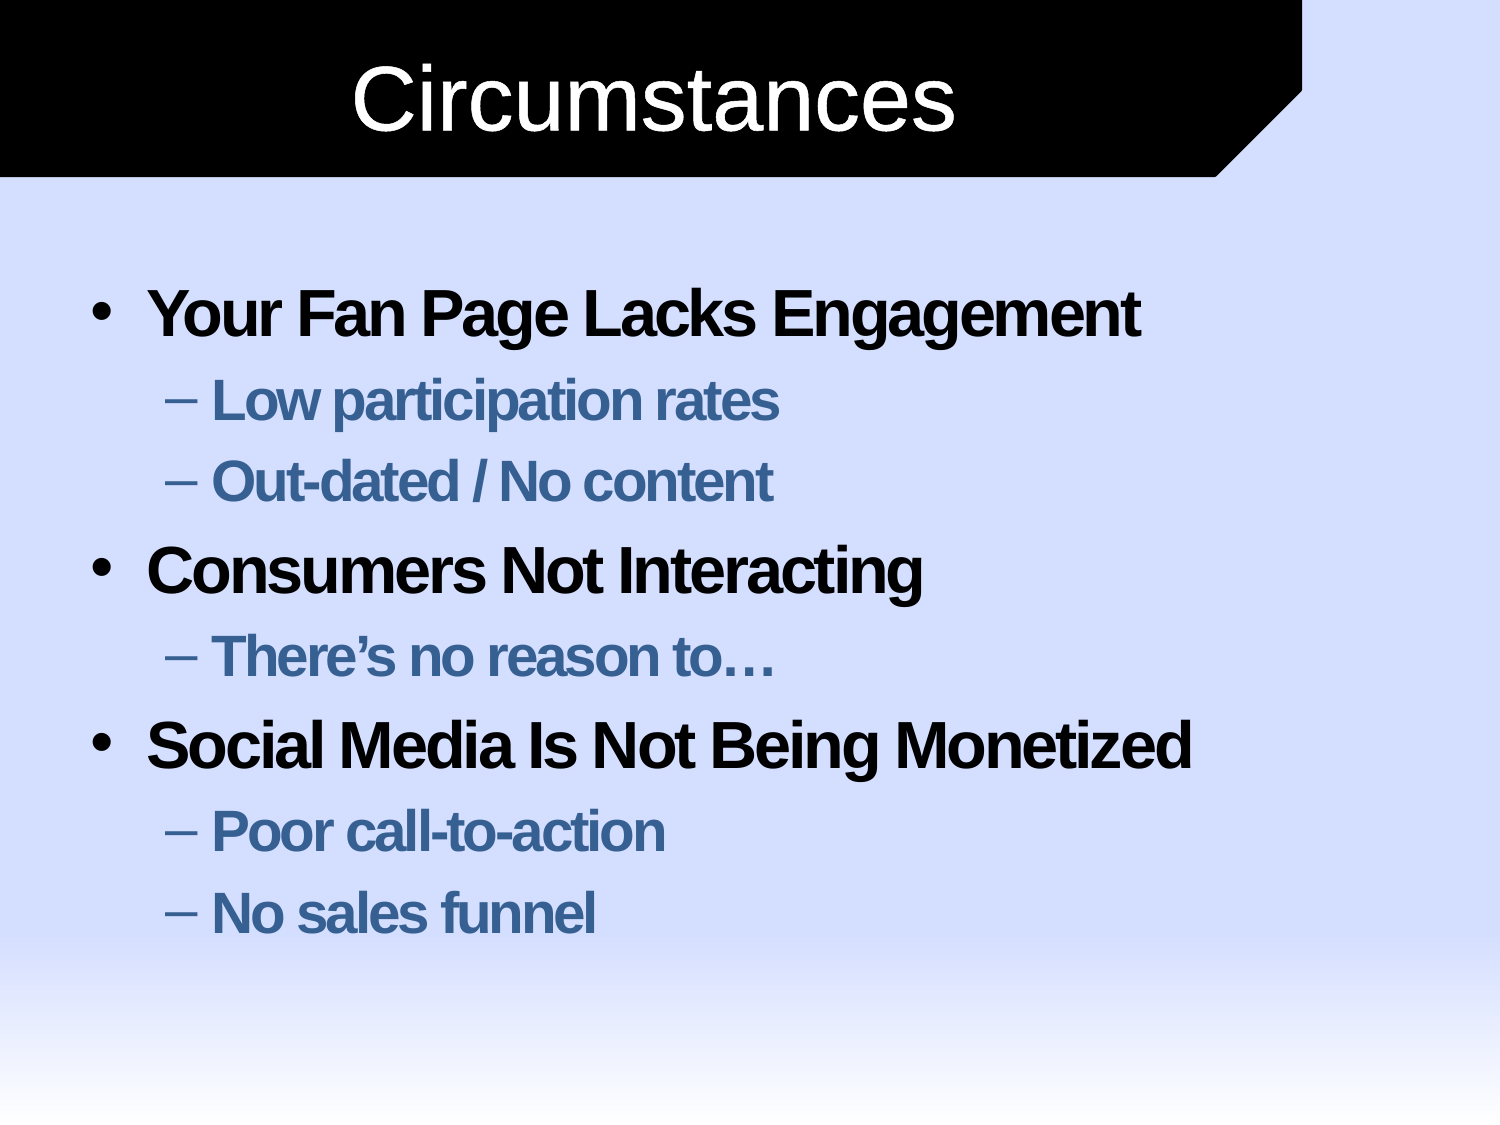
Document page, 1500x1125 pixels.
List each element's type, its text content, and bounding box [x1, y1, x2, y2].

title Circumstances [8, 0, 1300, 188]
list Your Fan Page Lacks Engagement Low participation rates Out-dated / No content Consumers Not Interacting There’s no reason to… Social Media Is Not Being Monetized Poor call-to-action No sales funnel [75, 262, 1425, 1005]
